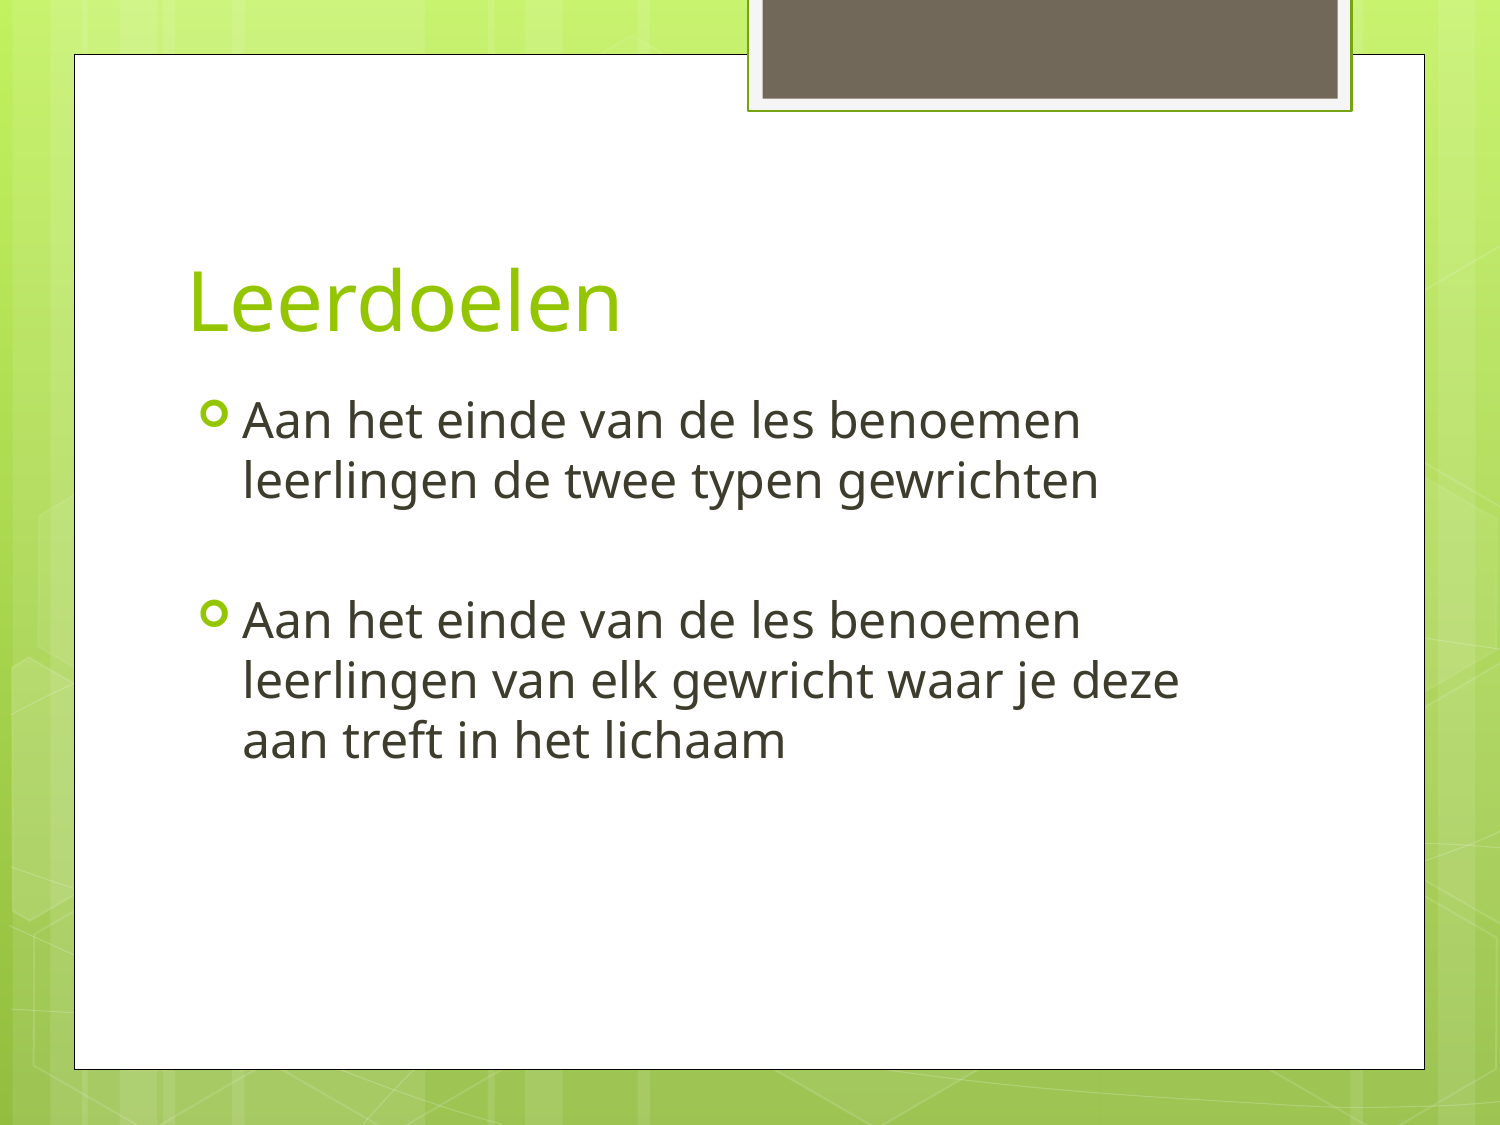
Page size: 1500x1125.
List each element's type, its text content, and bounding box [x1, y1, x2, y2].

title Leerdoelen [171, 168, 1324, 357]
list Aan het einde van de les benoemen leerlingen de twee typen gewrichten Aan het einde van de les benoemen leerlingen van elk gewricht waar je deze aan treft in het lichaam [171, 381, 1283, 957]
